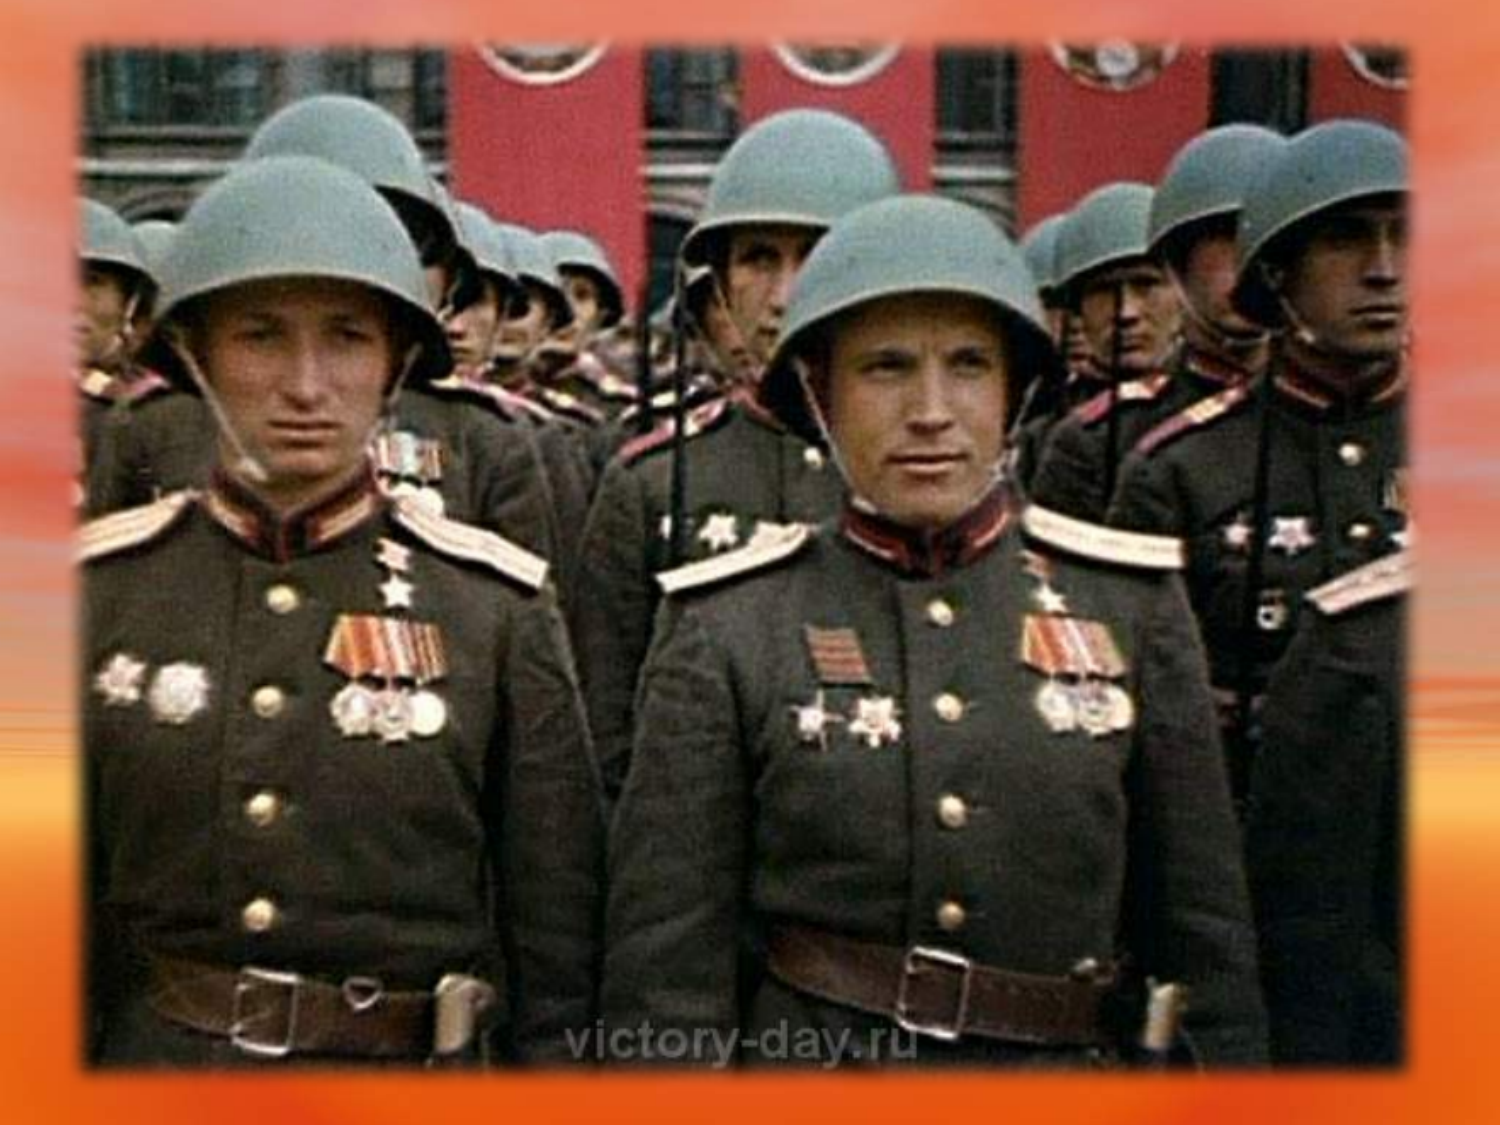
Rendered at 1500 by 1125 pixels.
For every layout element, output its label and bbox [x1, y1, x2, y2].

list [64, 30, 1426, 1090]
picture [0, 0, 1500, 1125]
